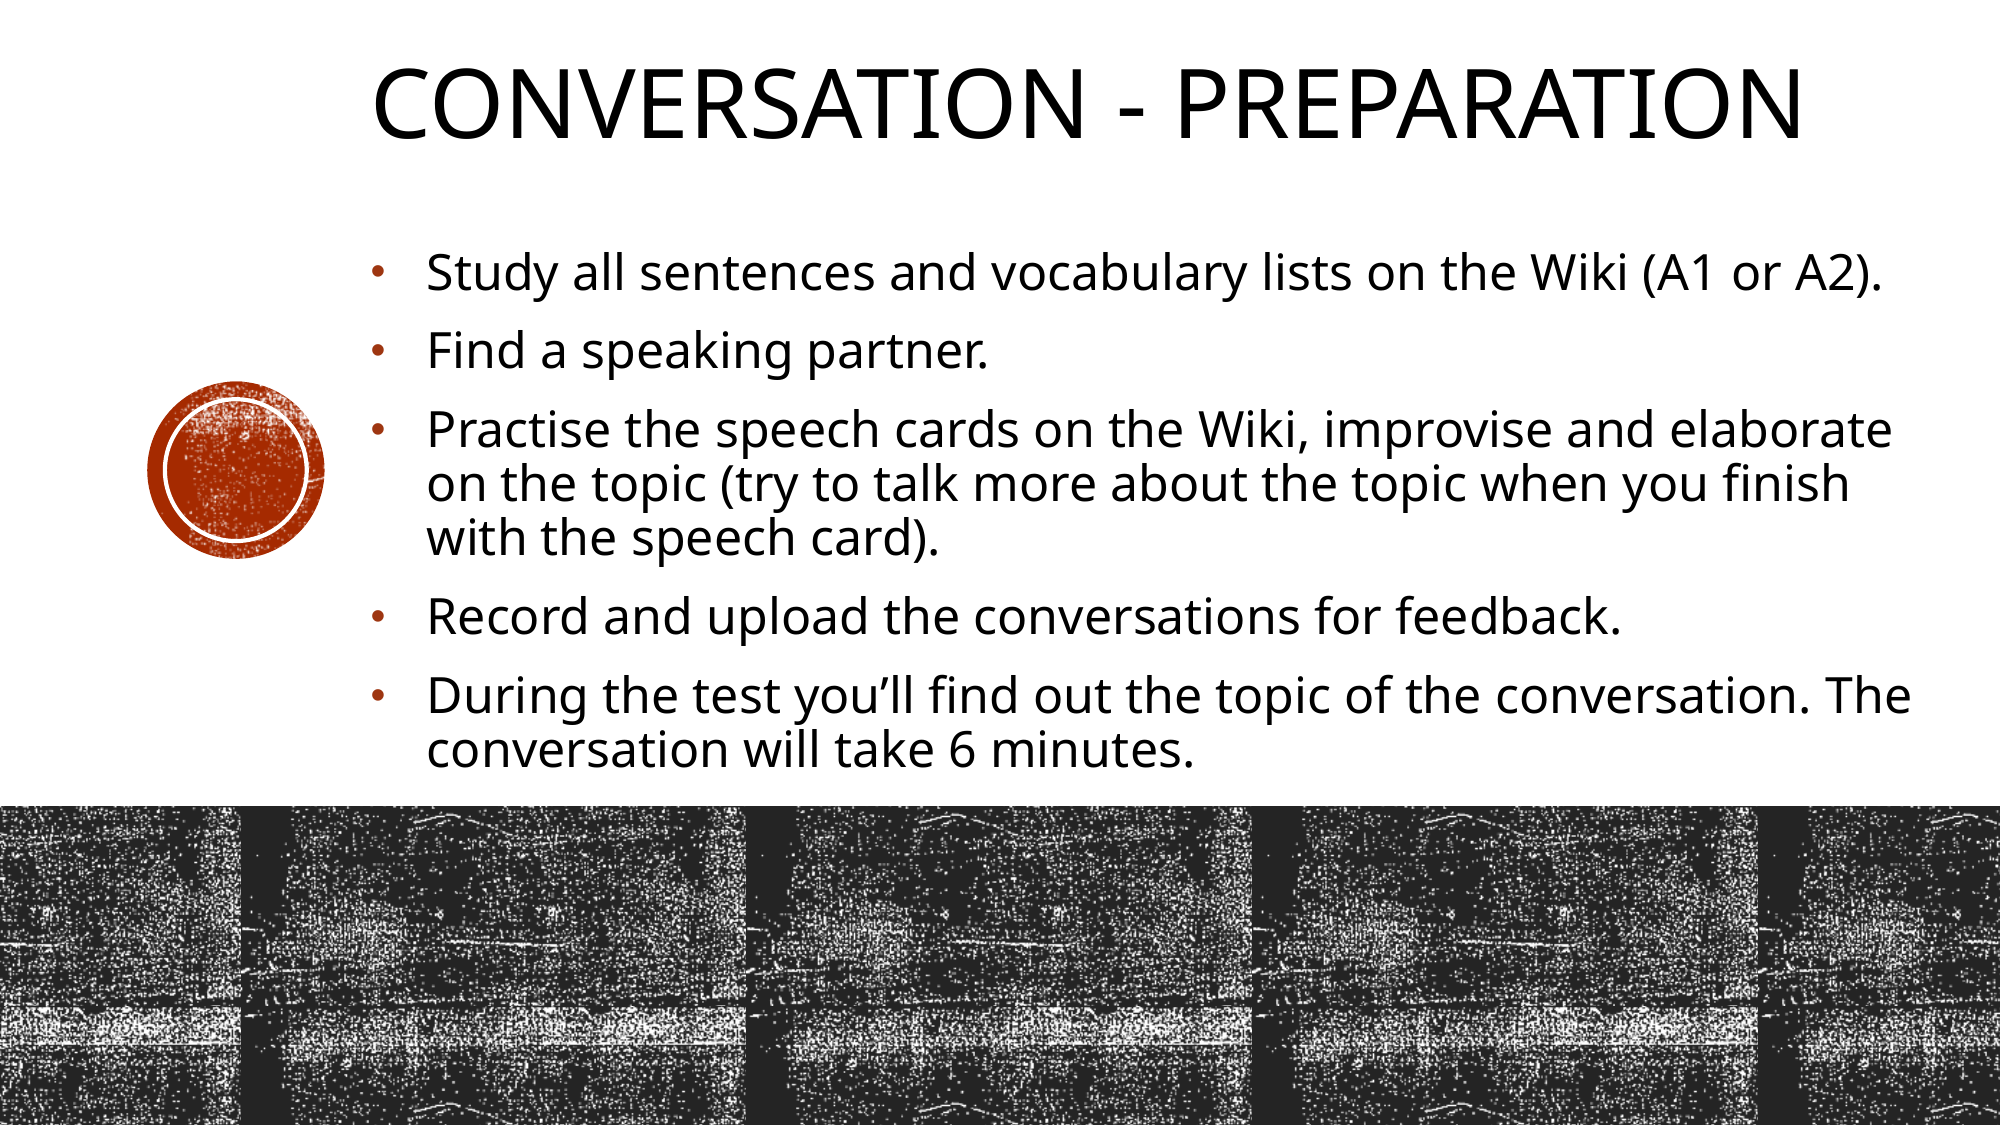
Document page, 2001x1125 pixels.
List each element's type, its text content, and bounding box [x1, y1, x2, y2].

text_box Study all sentences and vocabulary lists on the Wiki (A1 or A2). Find a speaking partner. Practise the speech cards on the Wiki, improvise and elaborate on the topic (try to talk more about the topic when you finish with the speech card). Record and upload the conversations for feedback. During the test you’ll find out the topic of the conversation. The conversation will take 6 minutes. [355, 239, 1950, 750]
title conversation - preparation [355, 56, 1927, 166]
